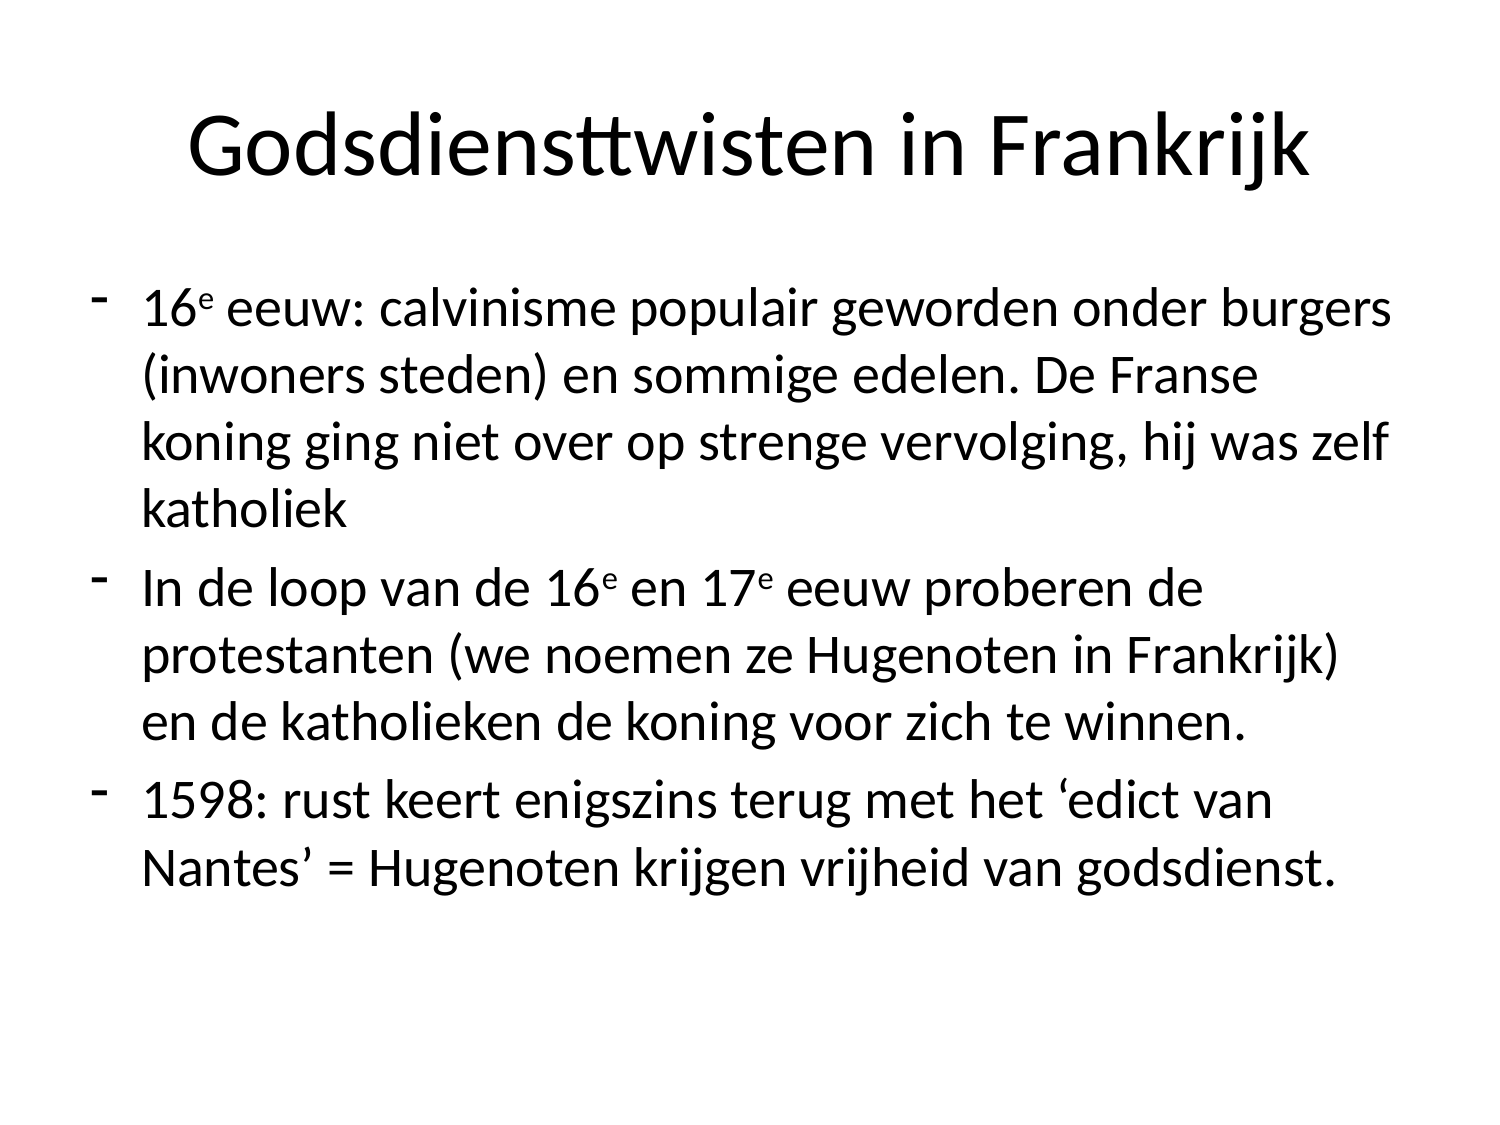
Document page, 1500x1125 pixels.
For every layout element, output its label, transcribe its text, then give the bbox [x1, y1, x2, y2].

title Godsdiensttwisten in Frankrijk [75, 45, 1425, 233]
list 16e eeuw: calvinisme populair geworden onder burgers (inwoners steden) en sommige edelen. De Franse koning ging niet over op strenge vervolging, hij was zelf katholiek In de loop van de 16e en 17e eeuw proberen de protestanten (we noemen ze Hugenoten in Frankrijk) en de katholieken de koning voor zich te winnen. 1598: rust keert enigszins terug met het ‘edict van Nantes’ = Hugenoten krijgen vrijheid van godsdienst. [75, 262, 1425, 1005]
